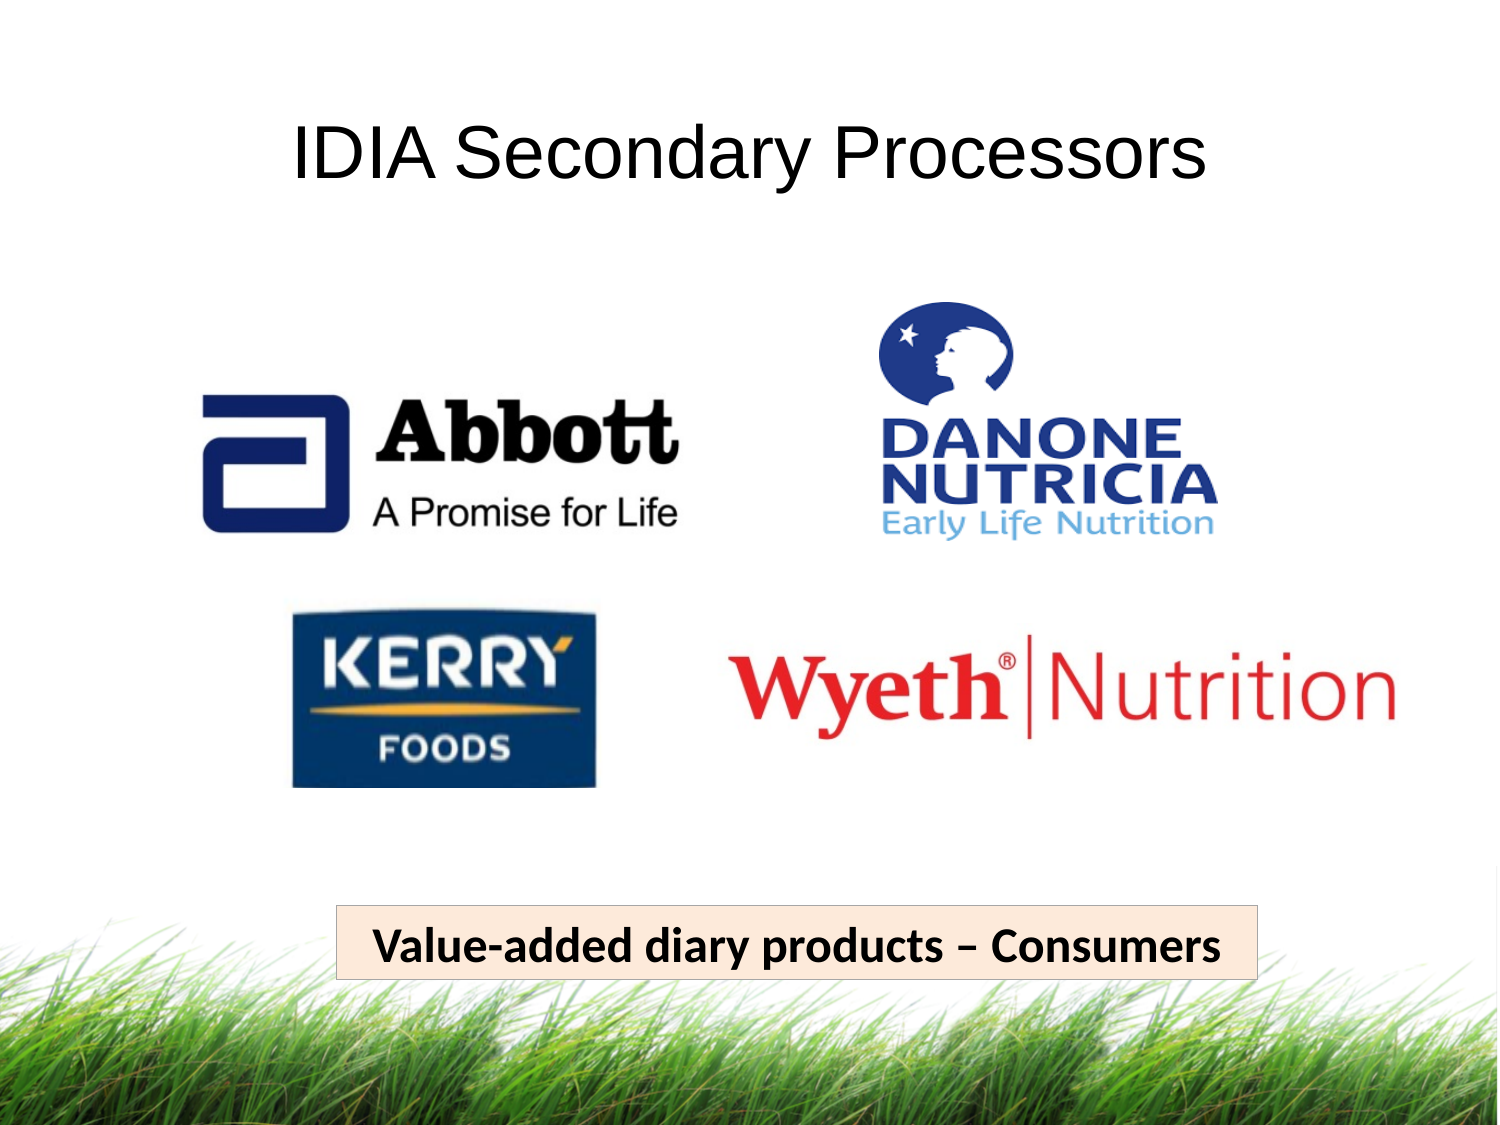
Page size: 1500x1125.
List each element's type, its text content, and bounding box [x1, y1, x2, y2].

picture [0, 866, 1500, 1125]
picture [701, 623, 1436, 774]
picture [879, 302, 1219, 541]
picture [185, 373, 706, 541]
picture [267, 571, 624, 788]
text_box IDIA Secondary Processors [0, 81, 1500, 330]
